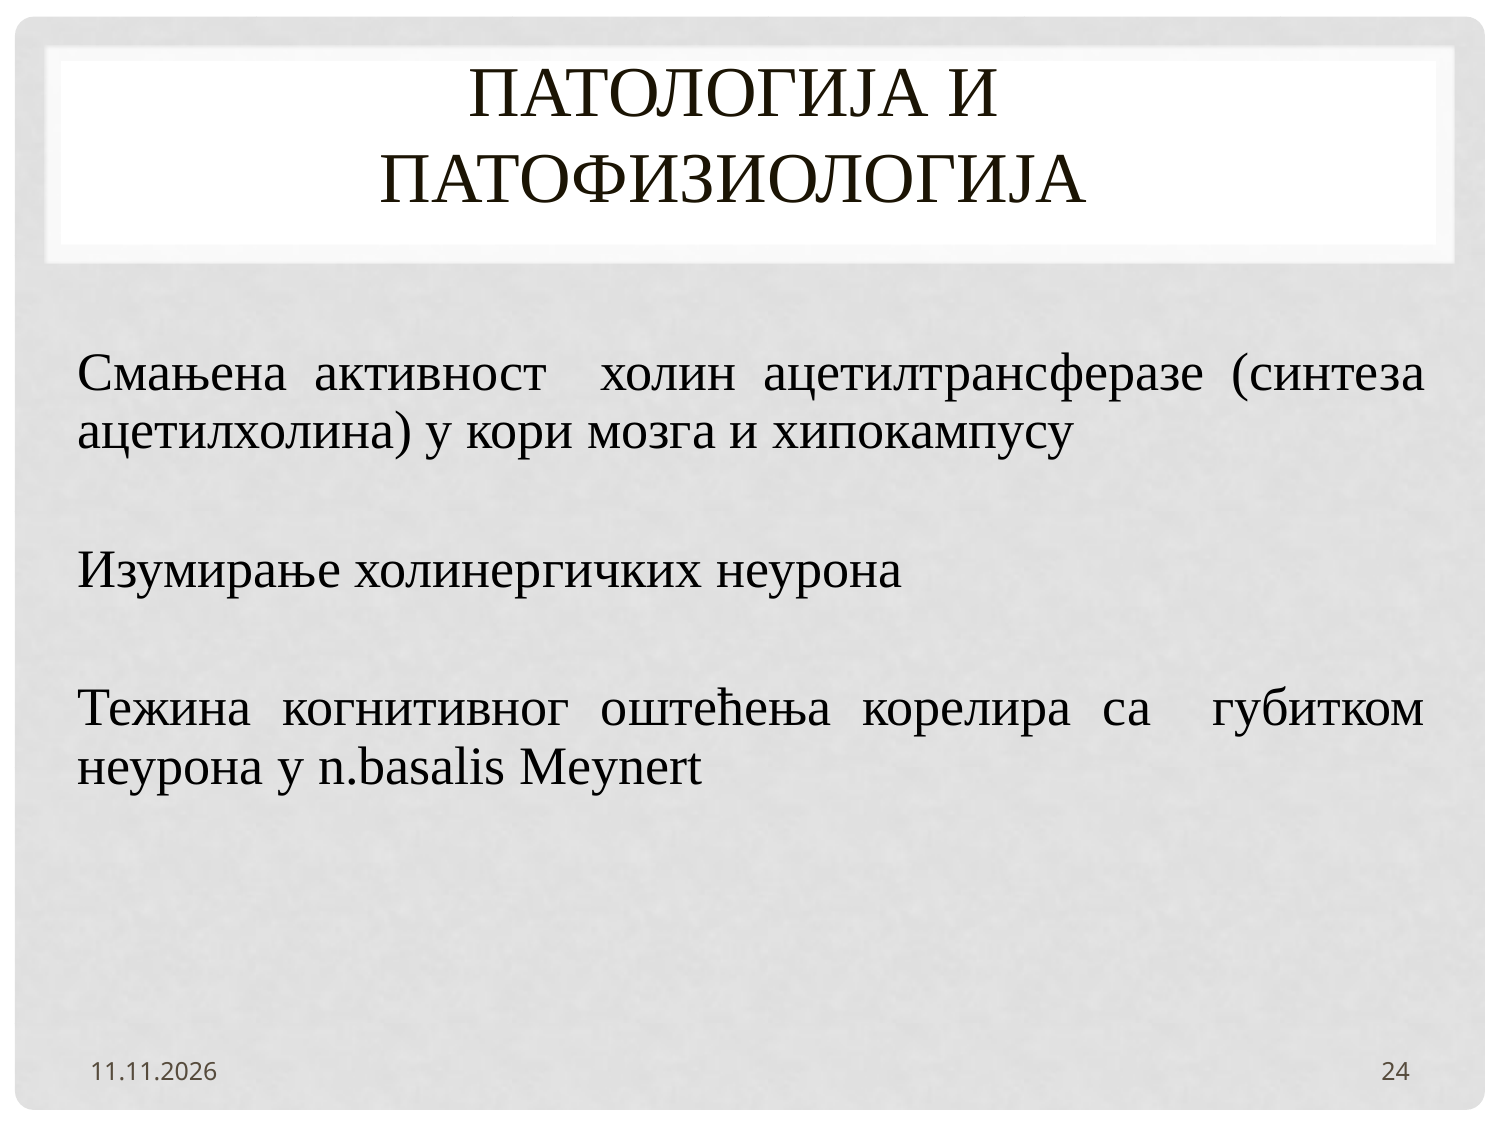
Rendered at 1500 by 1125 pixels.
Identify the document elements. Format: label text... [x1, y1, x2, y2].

text_box Смањена активност холин ацетилтрансферазе (синтеза ацетилхолина) у кори мозга и хипокампусу Изумирање холинергичких неурона Тежина когнитивног оштећења корелира са губитком неурона у n.basalis Meynert [62, 335, 1442, 1079]
title патологија и патофизиологија [106, 37, 1362, 225]
slide_number 24 [1074, 1042, 1425, 1103]
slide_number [75, 1042, 425, 1103]
